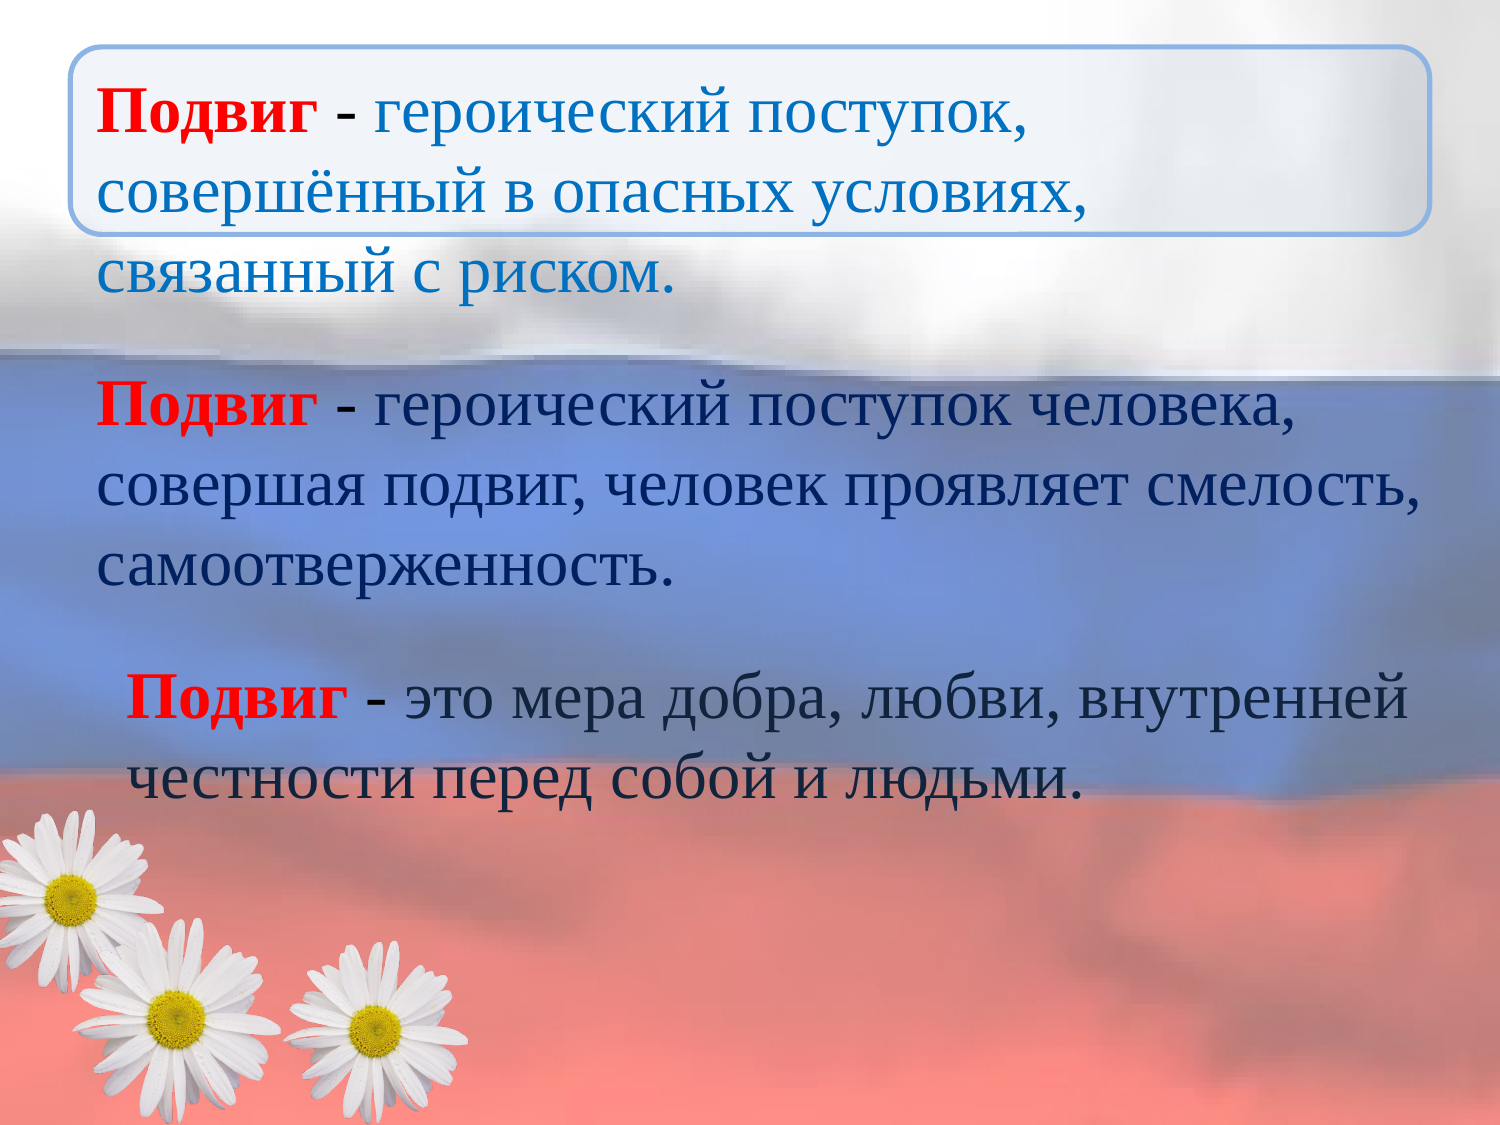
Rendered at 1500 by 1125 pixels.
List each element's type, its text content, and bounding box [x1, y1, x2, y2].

text_box Подвиг - героический поступок, совершённый в опасных условиях, связанный с риском. [82, 58, 1500, 314]
text_box Подвиг - это мера добра, любви, внутренней честности перед собой и людьми. [112, 644, 1500, 820]
text_box Подвиг - героический поступок человека, совершая подвиг, человек проявляет смелость, самоотверженность. [82, 351, 1500, 607]
picture [0, 808, 469, 1125]
